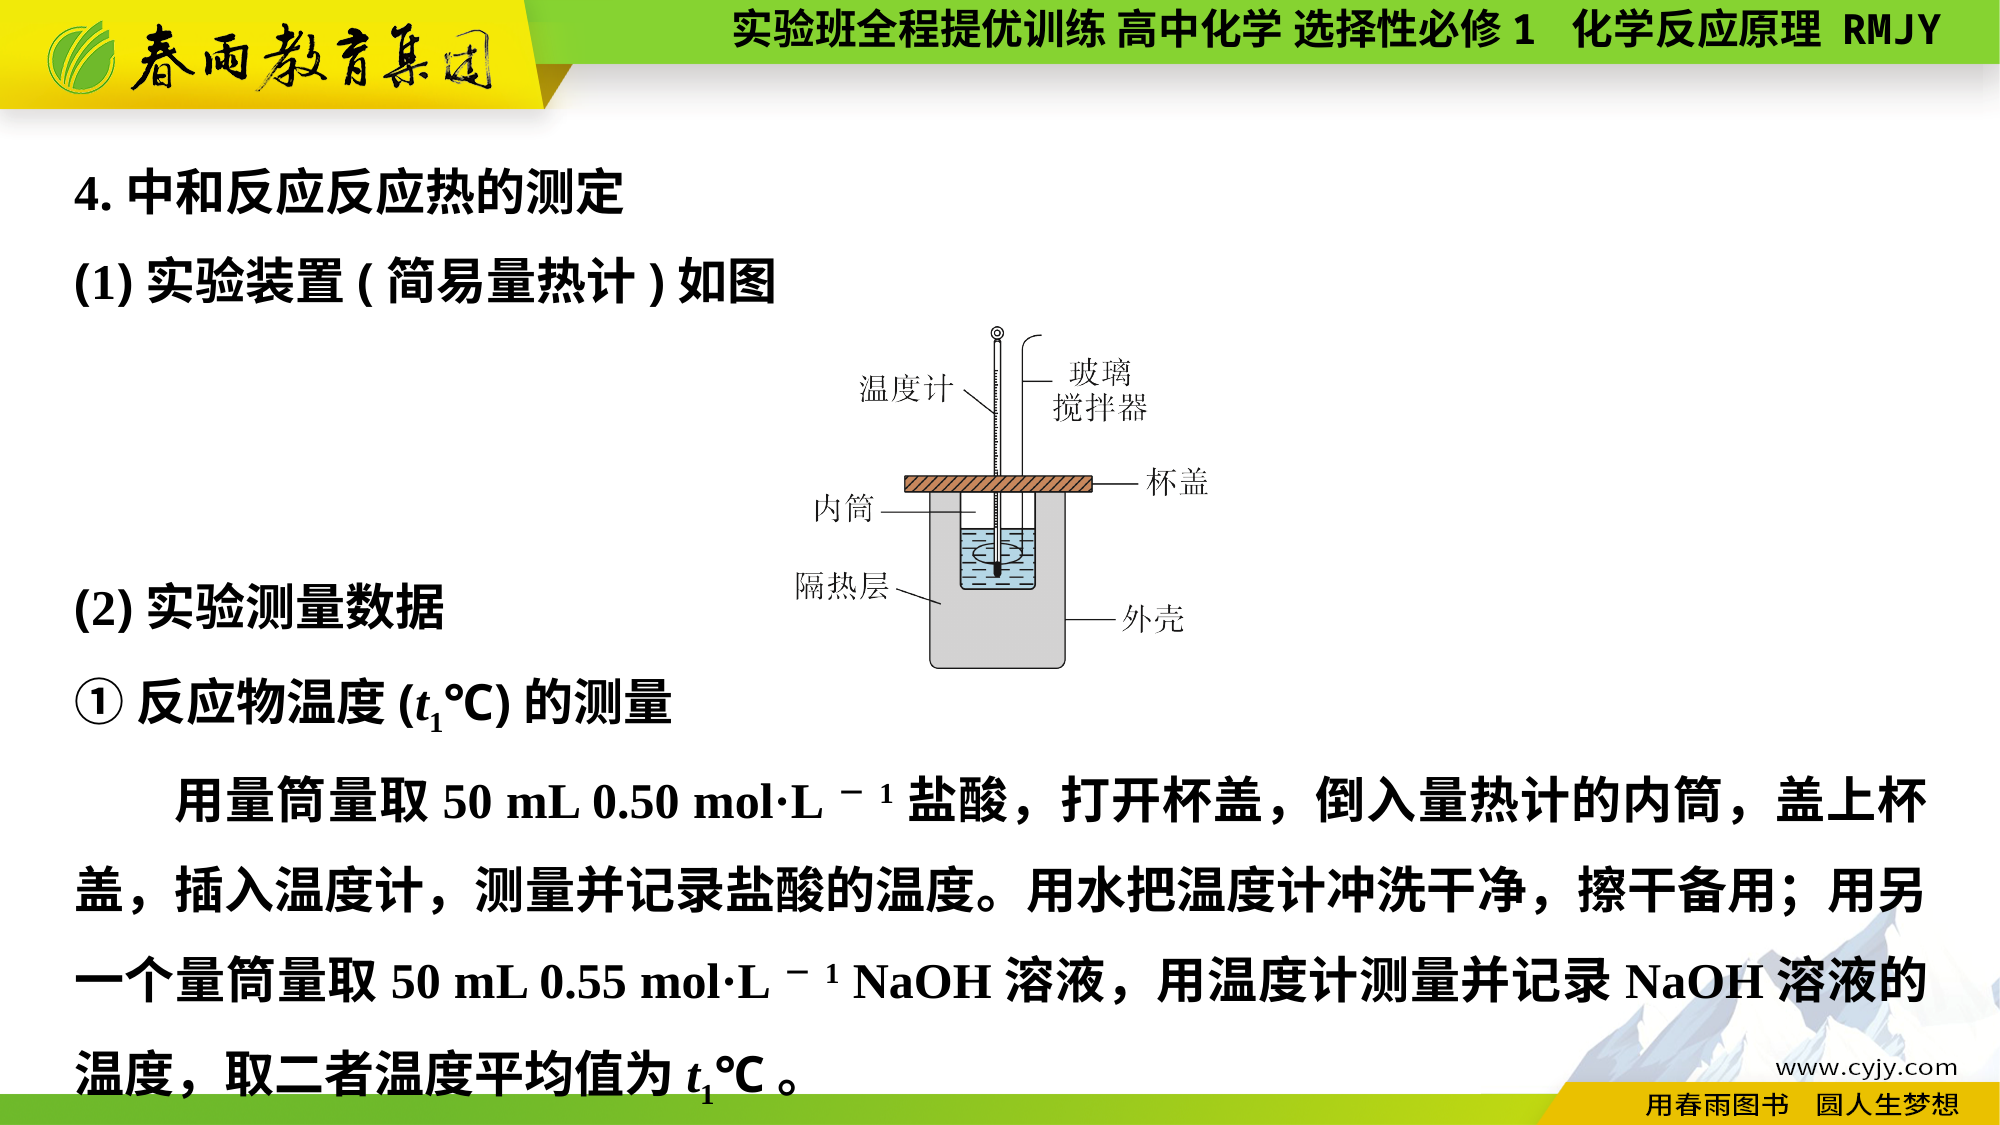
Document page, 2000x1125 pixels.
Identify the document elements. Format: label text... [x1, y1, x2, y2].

list 4.中和反应反应热的测定 (1)实验装置(简易量热计)如图 (2)实验测量数据 ①反应物温度(t1℃)的测量 用量筒量取50 mL 0.50 mol·L－1盐酸，打开杯盖，倒入量热计的内筒，盖上杯盖，插入温度计，测量并记录盐酸的温度。用水把温度计冲洗干净，擦干备用；用另一个量筒量取50 mL 0.55 mol·L－1 NaOH溶液，用温度计测量并记录NaOH溶液的温度，取二者温度平均值为t1℃。 [59, 122, 1944, 1104]
picture [0, 0, 2000, 1125]
